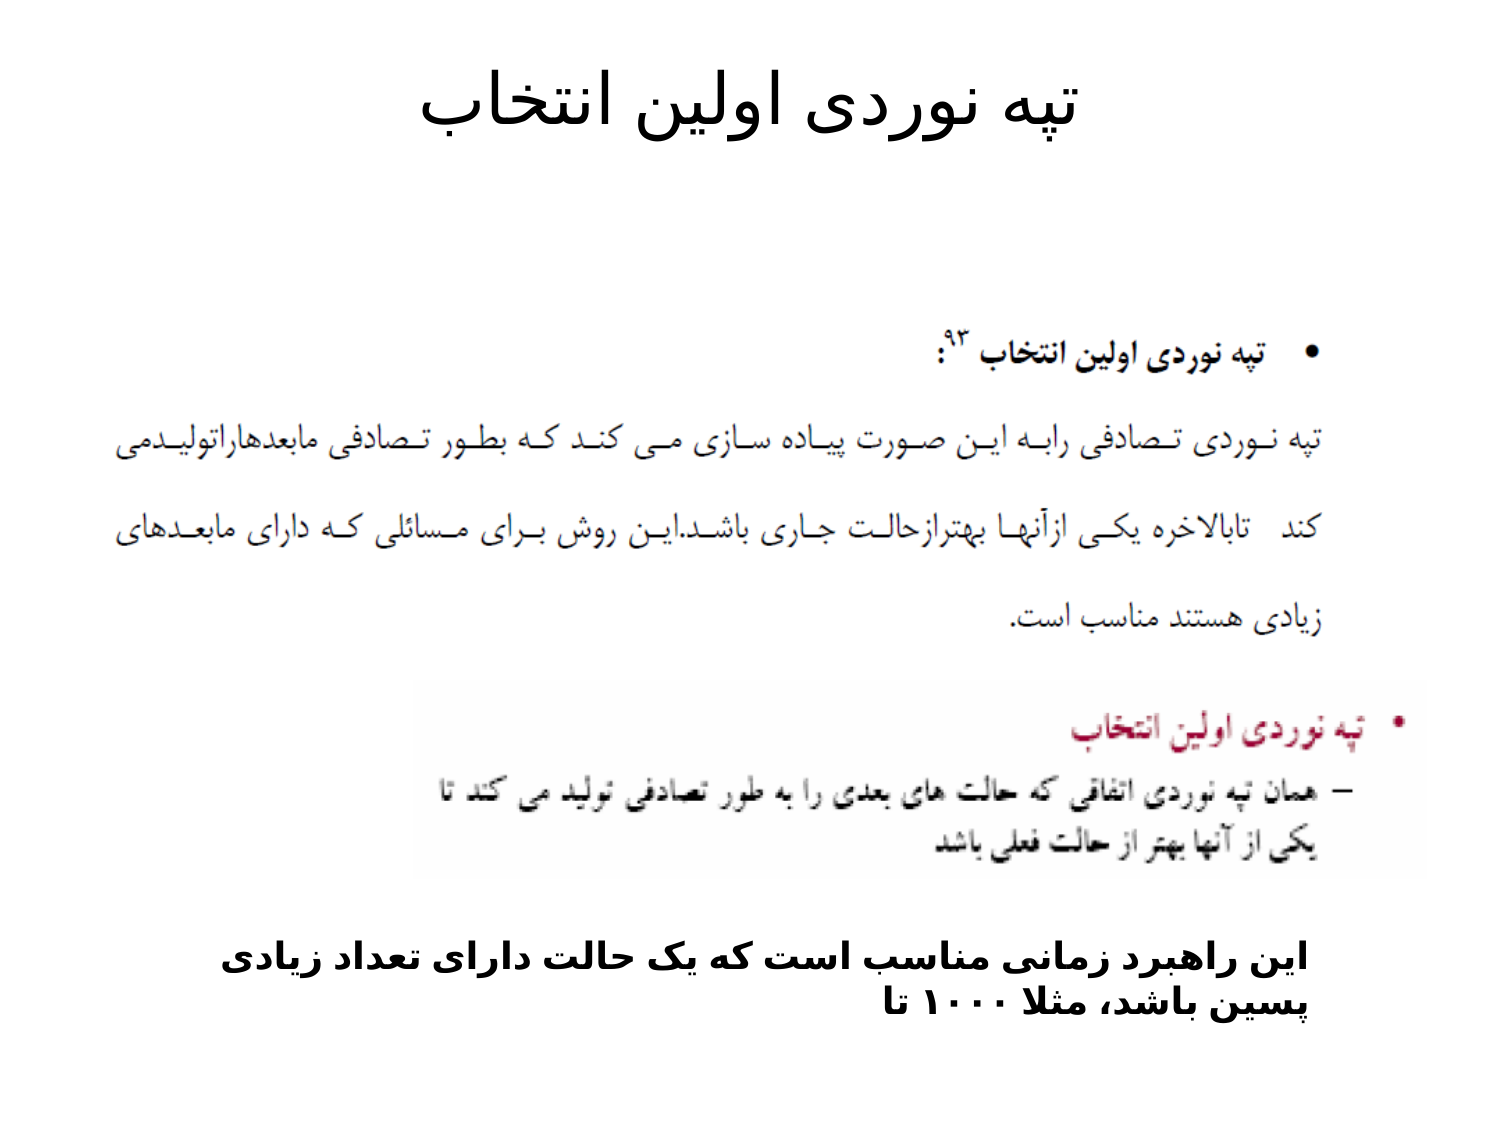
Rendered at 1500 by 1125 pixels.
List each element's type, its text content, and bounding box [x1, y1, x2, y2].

picture [37, 316, 1476, 879]
text_box این راهبرد زمانی‌ مناسب است که یک حالت دارای تعداد زیادی پسین باشد، مثلا ۱۰۰۰ تا [112, 924, 1325, 1075]
title تپه نوردی اولین انتخاب [75, 45, 1425, 233]
